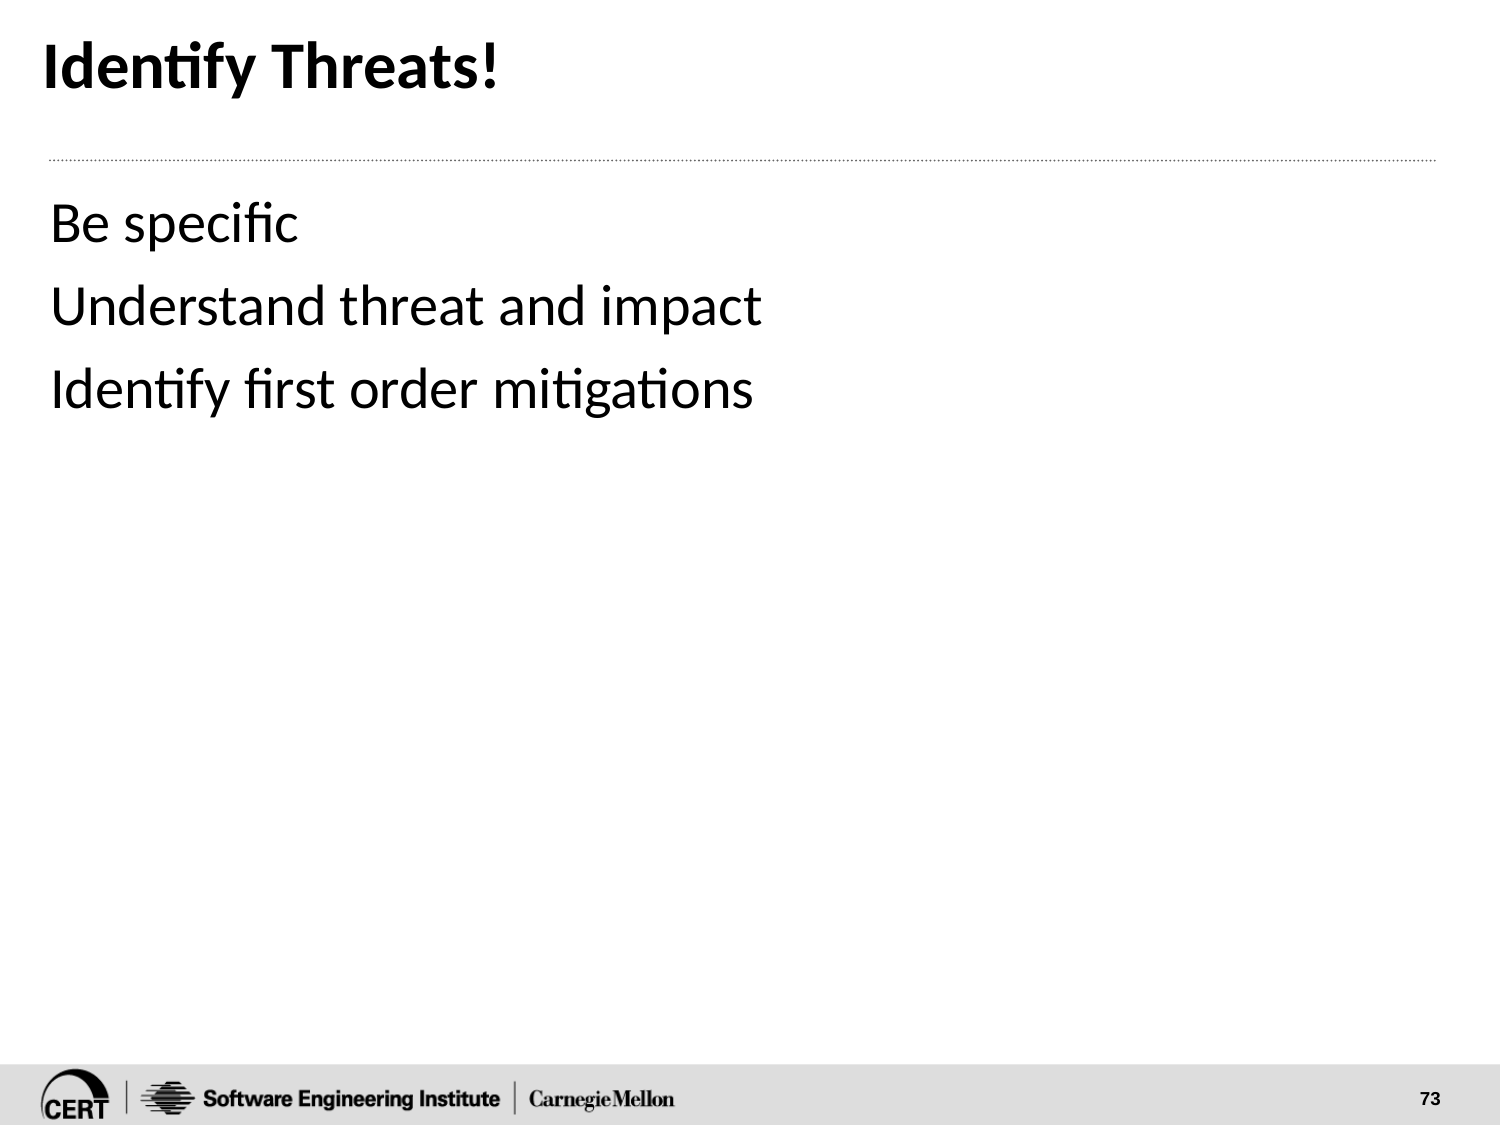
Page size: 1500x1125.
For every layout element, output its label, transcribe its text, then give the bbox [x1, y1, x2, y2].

list Be specific Understand threat and impact Identify first order mitigations [49, 187, 1438, 1001]
title Identify Threats! [42, 37, 1434, 155]
picture [24, 1065, 688, 1125]
